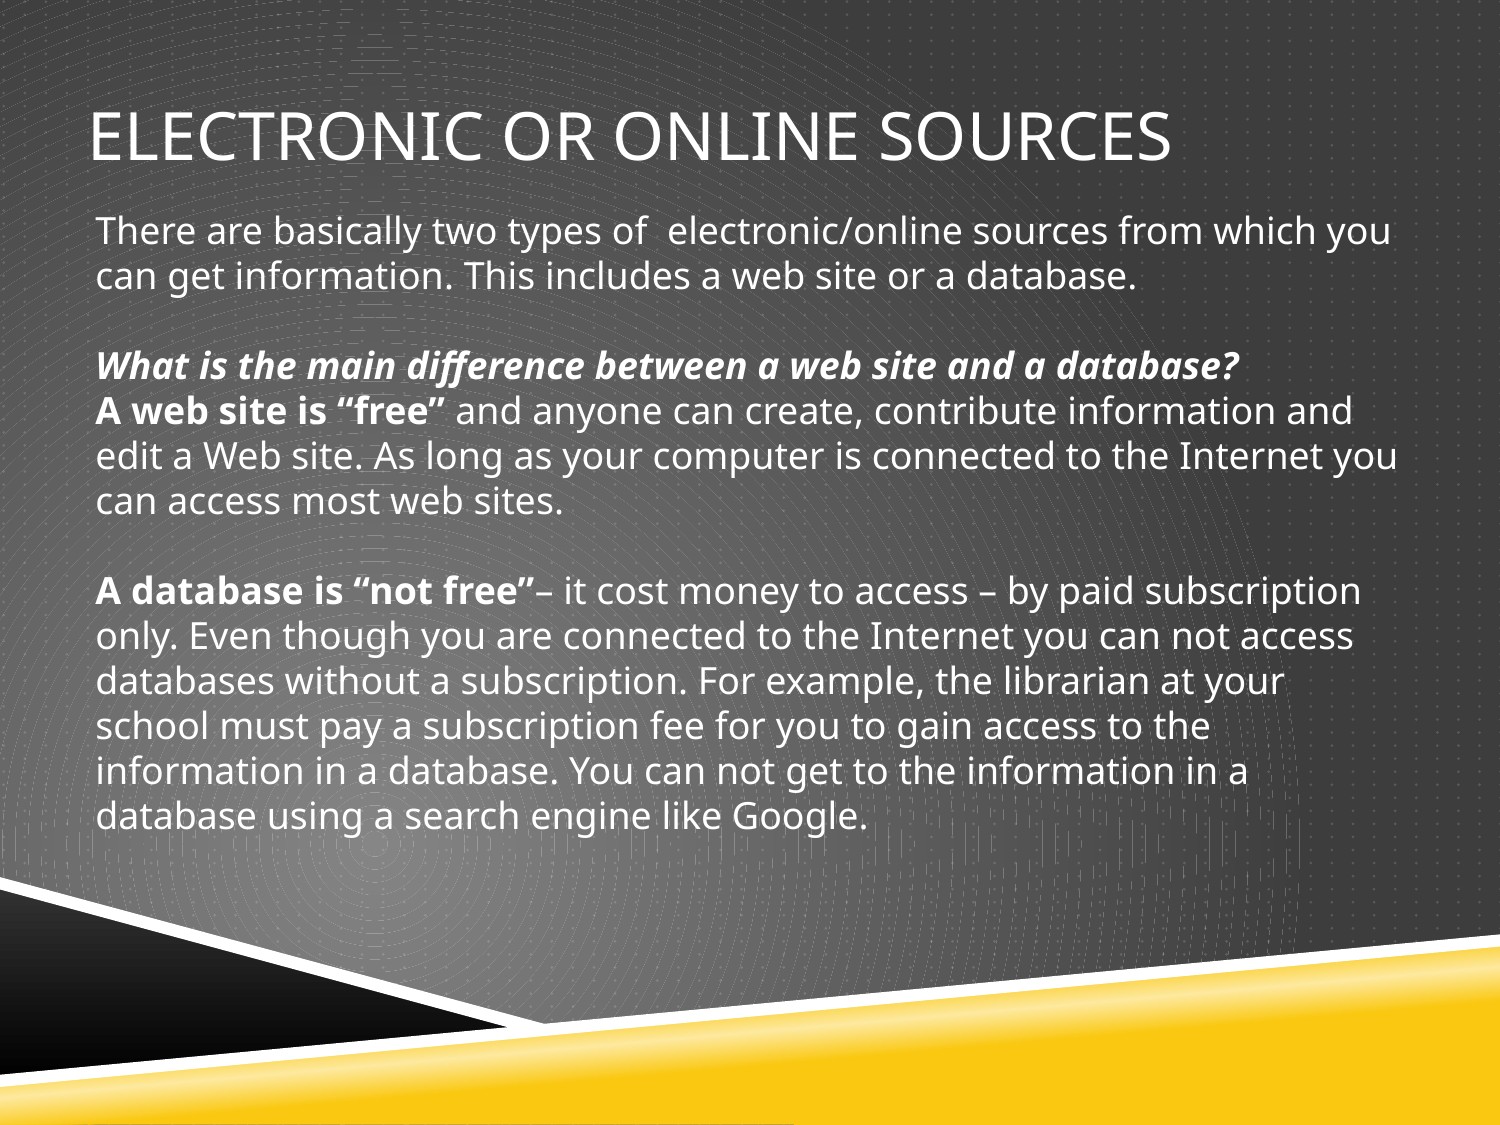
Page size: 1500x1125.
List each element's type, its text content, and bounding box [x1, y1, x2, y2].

text_box Electronic or online Sources [87, 89, 1363, 178]
text_box There are basically two types of electronic/online sources from which you can get information. This includes a web site or a database. What is the main difference between a web site and a database? A web site is “free” and anyone can create, contribute information and edit a Web site. As long as your computer is connected to the Internet you can access most web sites. A database is “not free”– it cost money to access – by paid subscription only. Even though you are connected to the Internet you can not access databases without a subscription. For example, the librarian at your school must pay a subscription fee for you to gain access to the information in a database. You can not get to the information in a database using a search engine like Google. [80, 199, 1425, 845]
